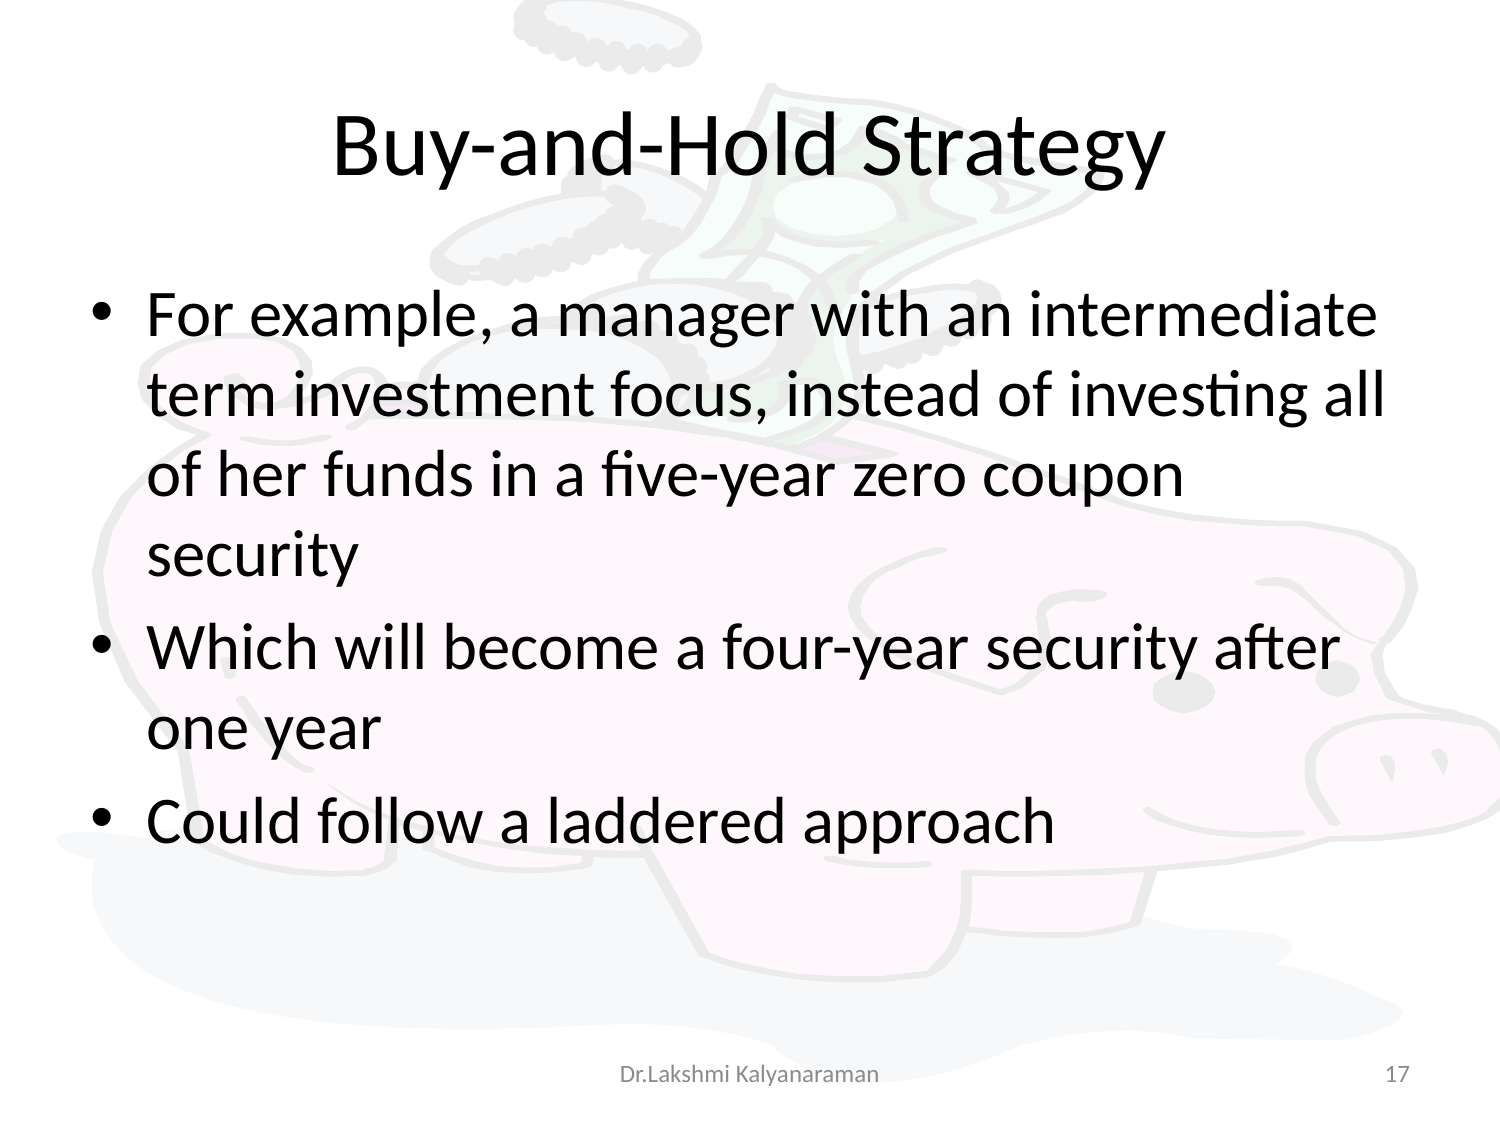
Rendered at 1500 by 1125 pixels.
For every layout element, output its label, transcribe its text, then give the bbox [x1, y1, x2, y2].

slide_number 17 [1074, 1042, 1425, 1103]
title Buy-and-Hold Strategy [75, 45, 1425, 233]
list For example, a manager with an intermediate term investment focus, instead of investing all of her funds in a five-year zero coupon security Which will become a four-year security after one year Could follow a laddered approach [75, 262, 1425, 1005]
footer Dr.Lakshmi Kalyanaraman [512, 1042, 988, 1103]
